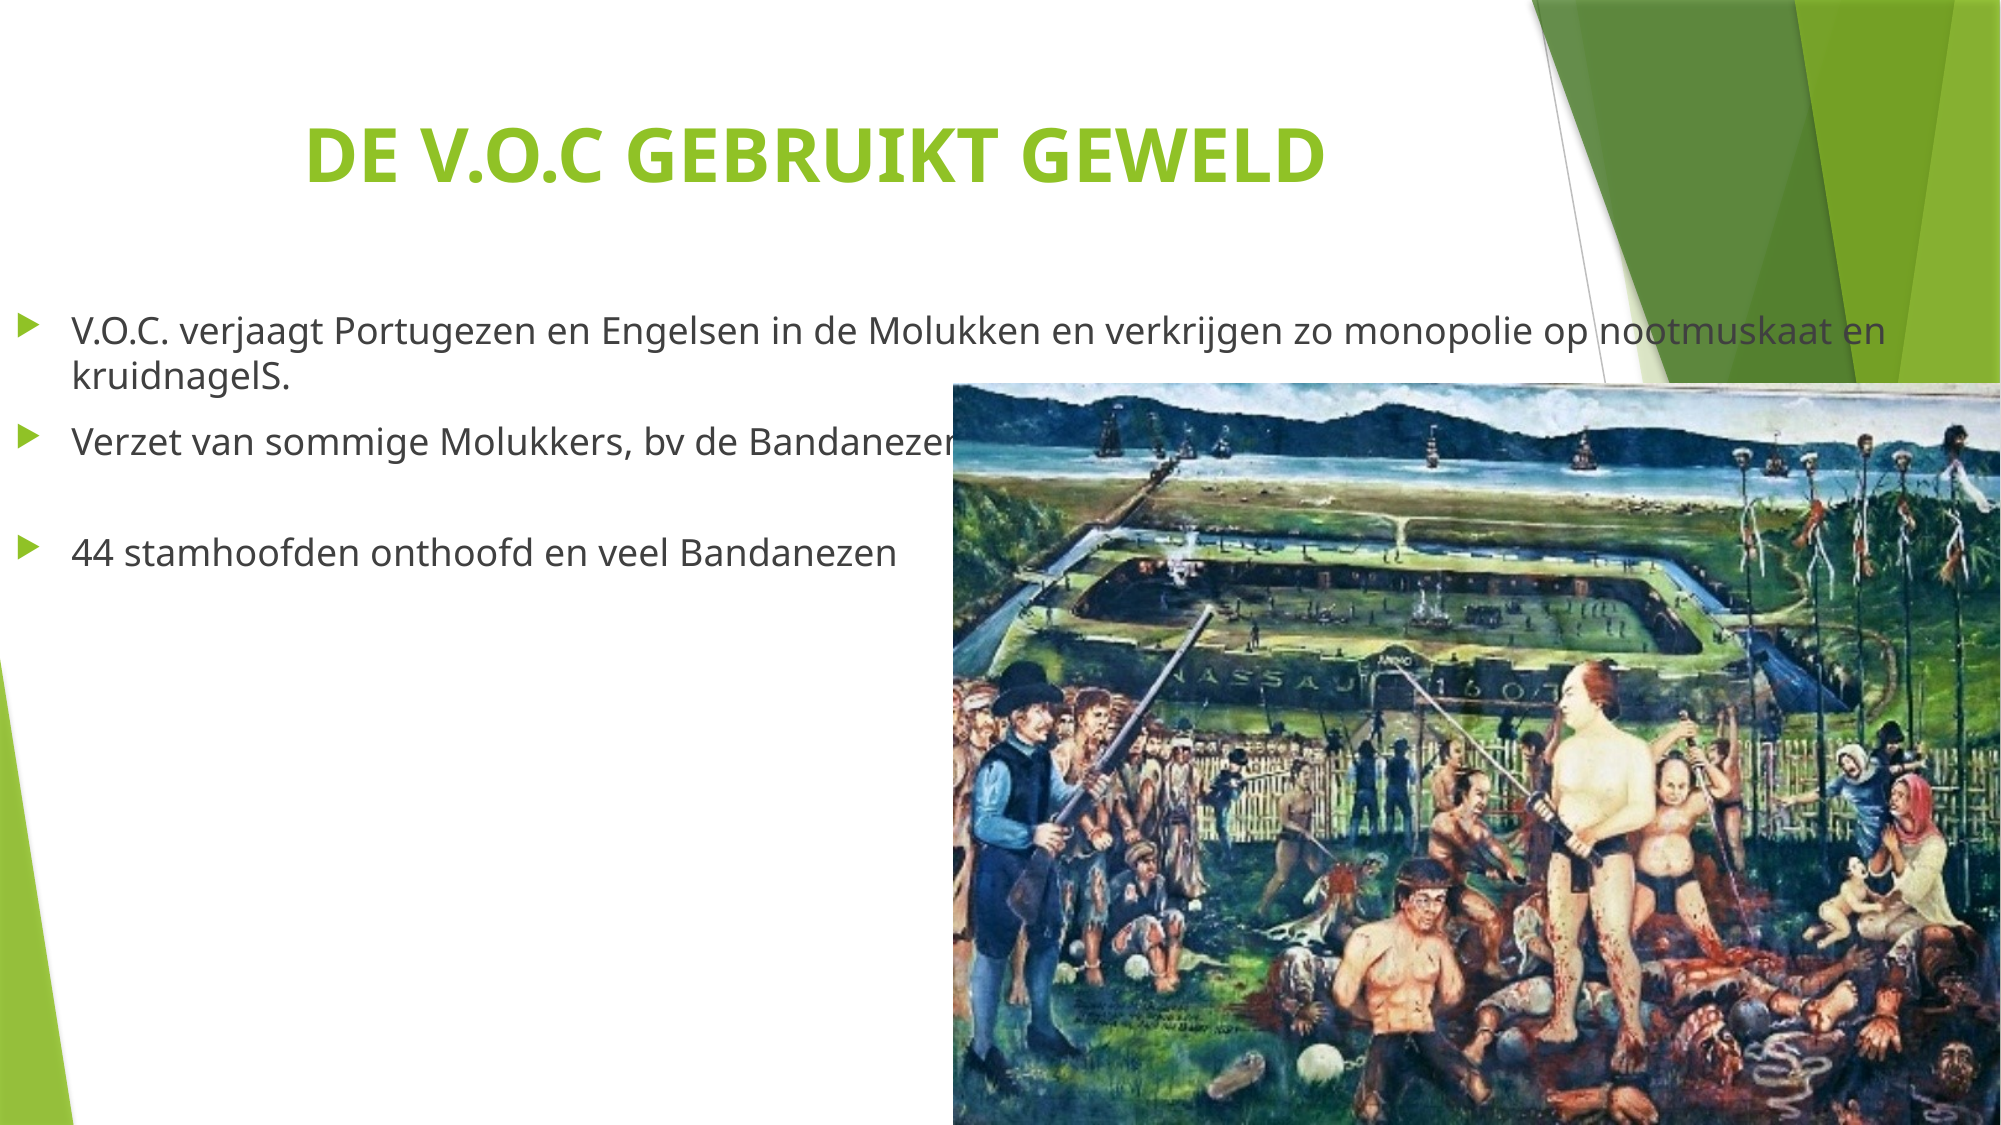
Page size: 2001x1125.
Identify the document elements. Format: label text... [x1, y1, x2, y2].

list V.O.C. verjaagt Portugezen en Engelsen in de Molukken en verkrijgen zo monopolie op nootmuskaat en kruidnagelS. Verzet van sommige Molukkers, bv de Bandanezen, wordt met geweld de kop ingedrukt: 44 stamhoofden onthoofd en veel Bandanezen verkocht als slaaf (1621) [0, 299, 2000, 1125]
title DE V.O.C GEBRUIKT GEWELD [111, 99, 1522, 299]
picture [953, 383, 2000, 1125]
